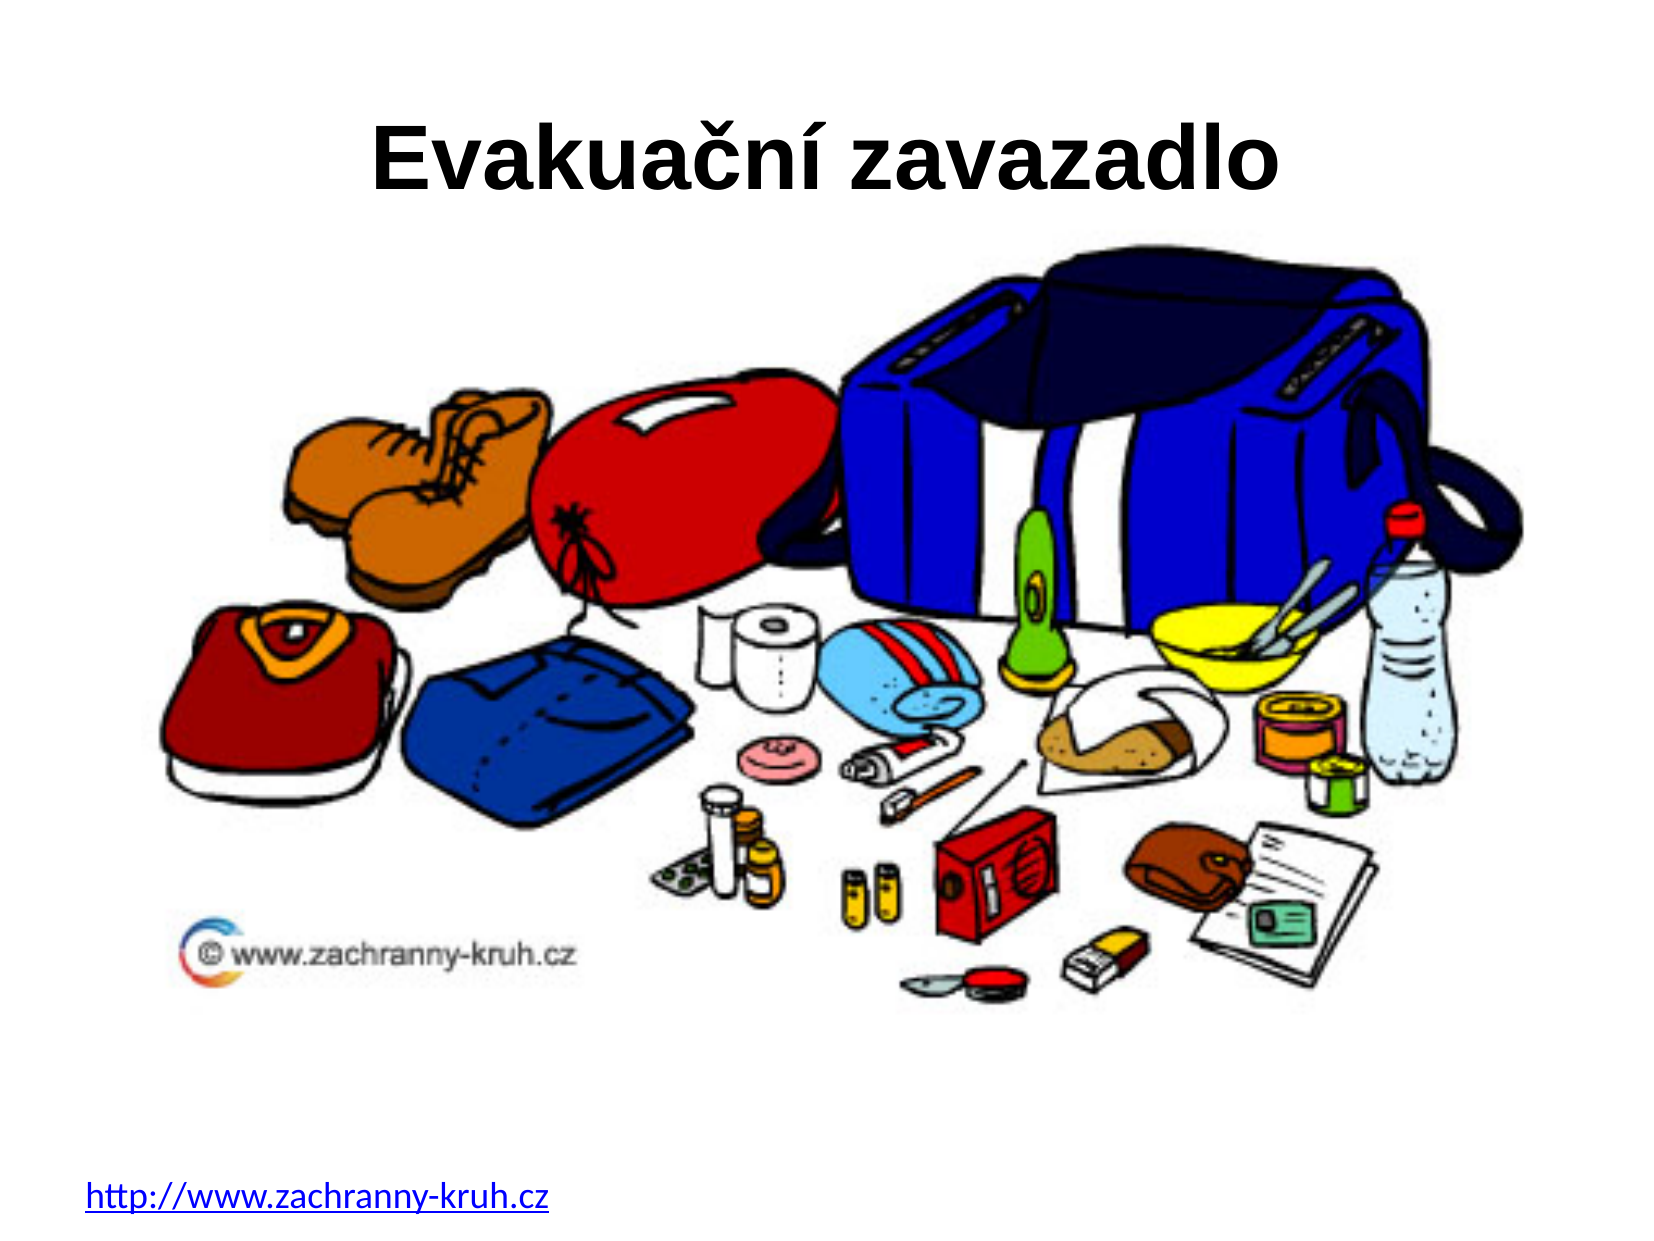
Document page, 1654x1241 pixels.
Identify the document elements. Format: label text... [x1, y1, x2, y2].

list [141, 206, 1560, 1029]
text_box http://www.zachranny-kruh.cz [70, 1163, 768, 1224]
title Evakuační zavazadlo [82, 49, 1572, 257]
